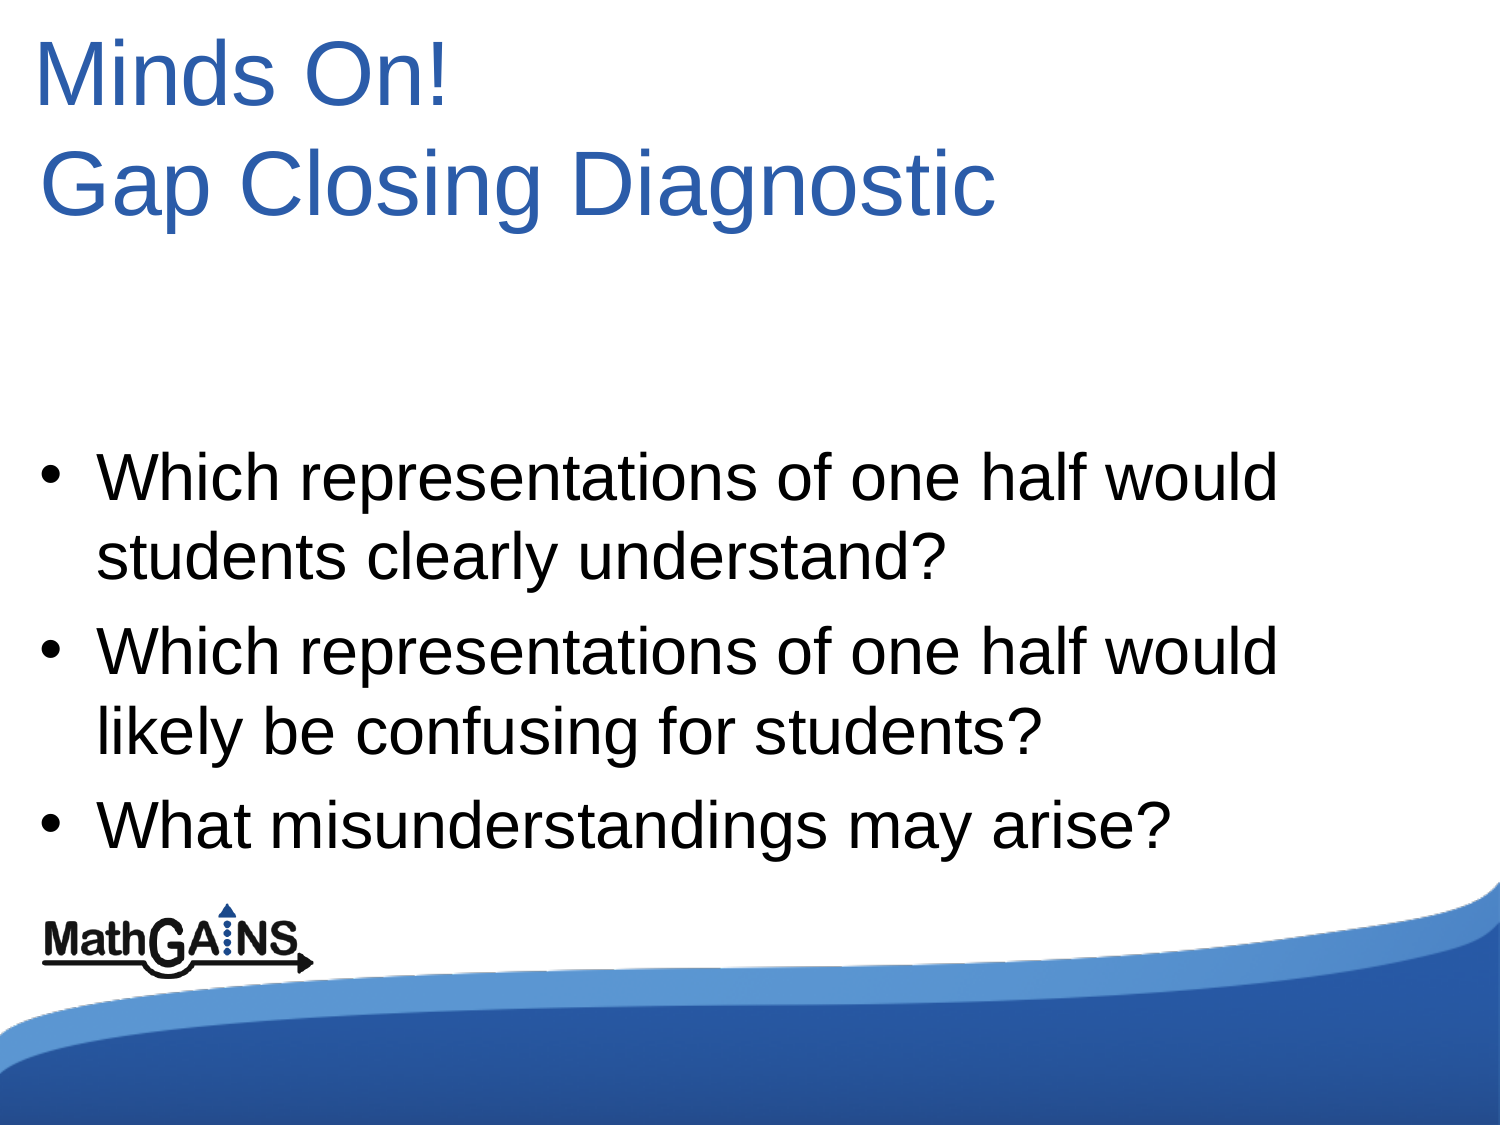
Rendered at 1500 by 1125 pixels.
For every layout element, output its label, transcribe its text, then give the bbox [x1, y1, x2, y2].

list Which representations of one half would students clearly understand? Which representations of one half would likely be confusing for students? What misunderstandings may arise? [24, 424, 1376, 901]
picture [0, 878, 1500, 1125]
title Minds On! Gap Closing Diagnostic [24, 0, 1376, 249]
